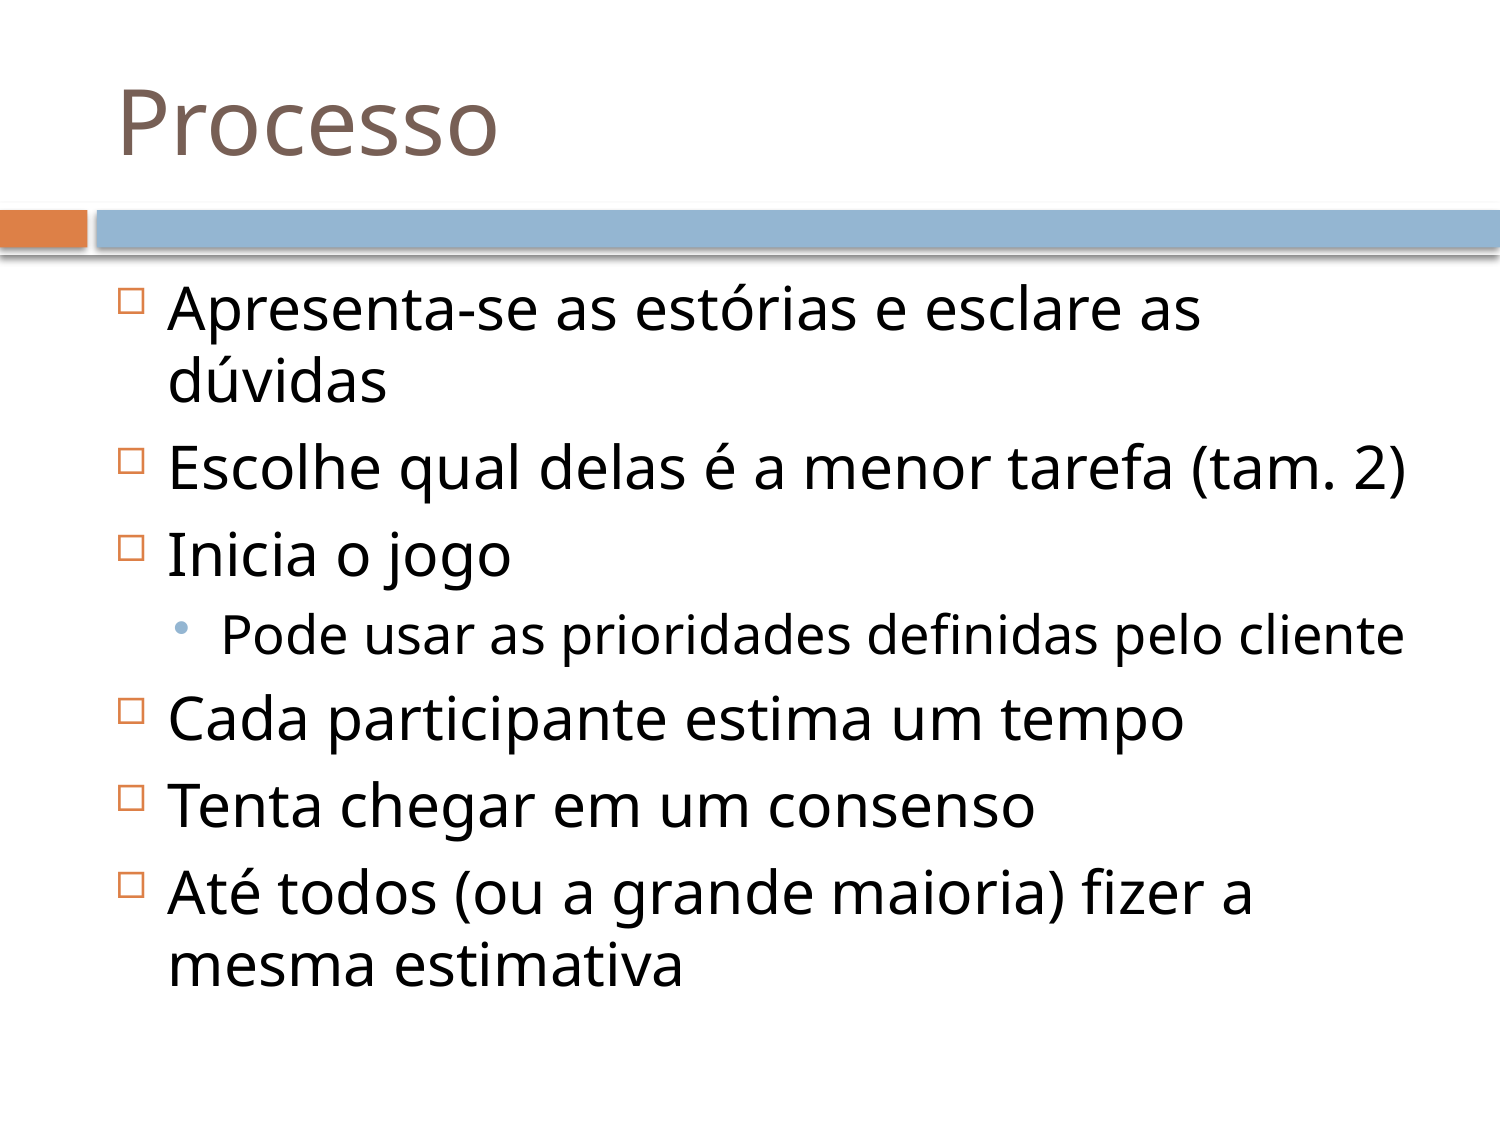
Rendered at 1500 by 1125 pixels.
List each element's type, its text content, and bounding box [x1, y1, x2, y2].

title Processo [100, 37, 1438, 200]
list Apresenta-se as estórias e esclare as dúvidas Escolhe qual delas é a menor tarefa (tam. 2) Inicia o jogo Pode usar as prioridades definidas pelo cliente Cada participante estima um tempo Tenta chegar em um consenso Até todos (ou a grande maioria) fizer a mesma estimativa [100, 262, 1438, 1000]
